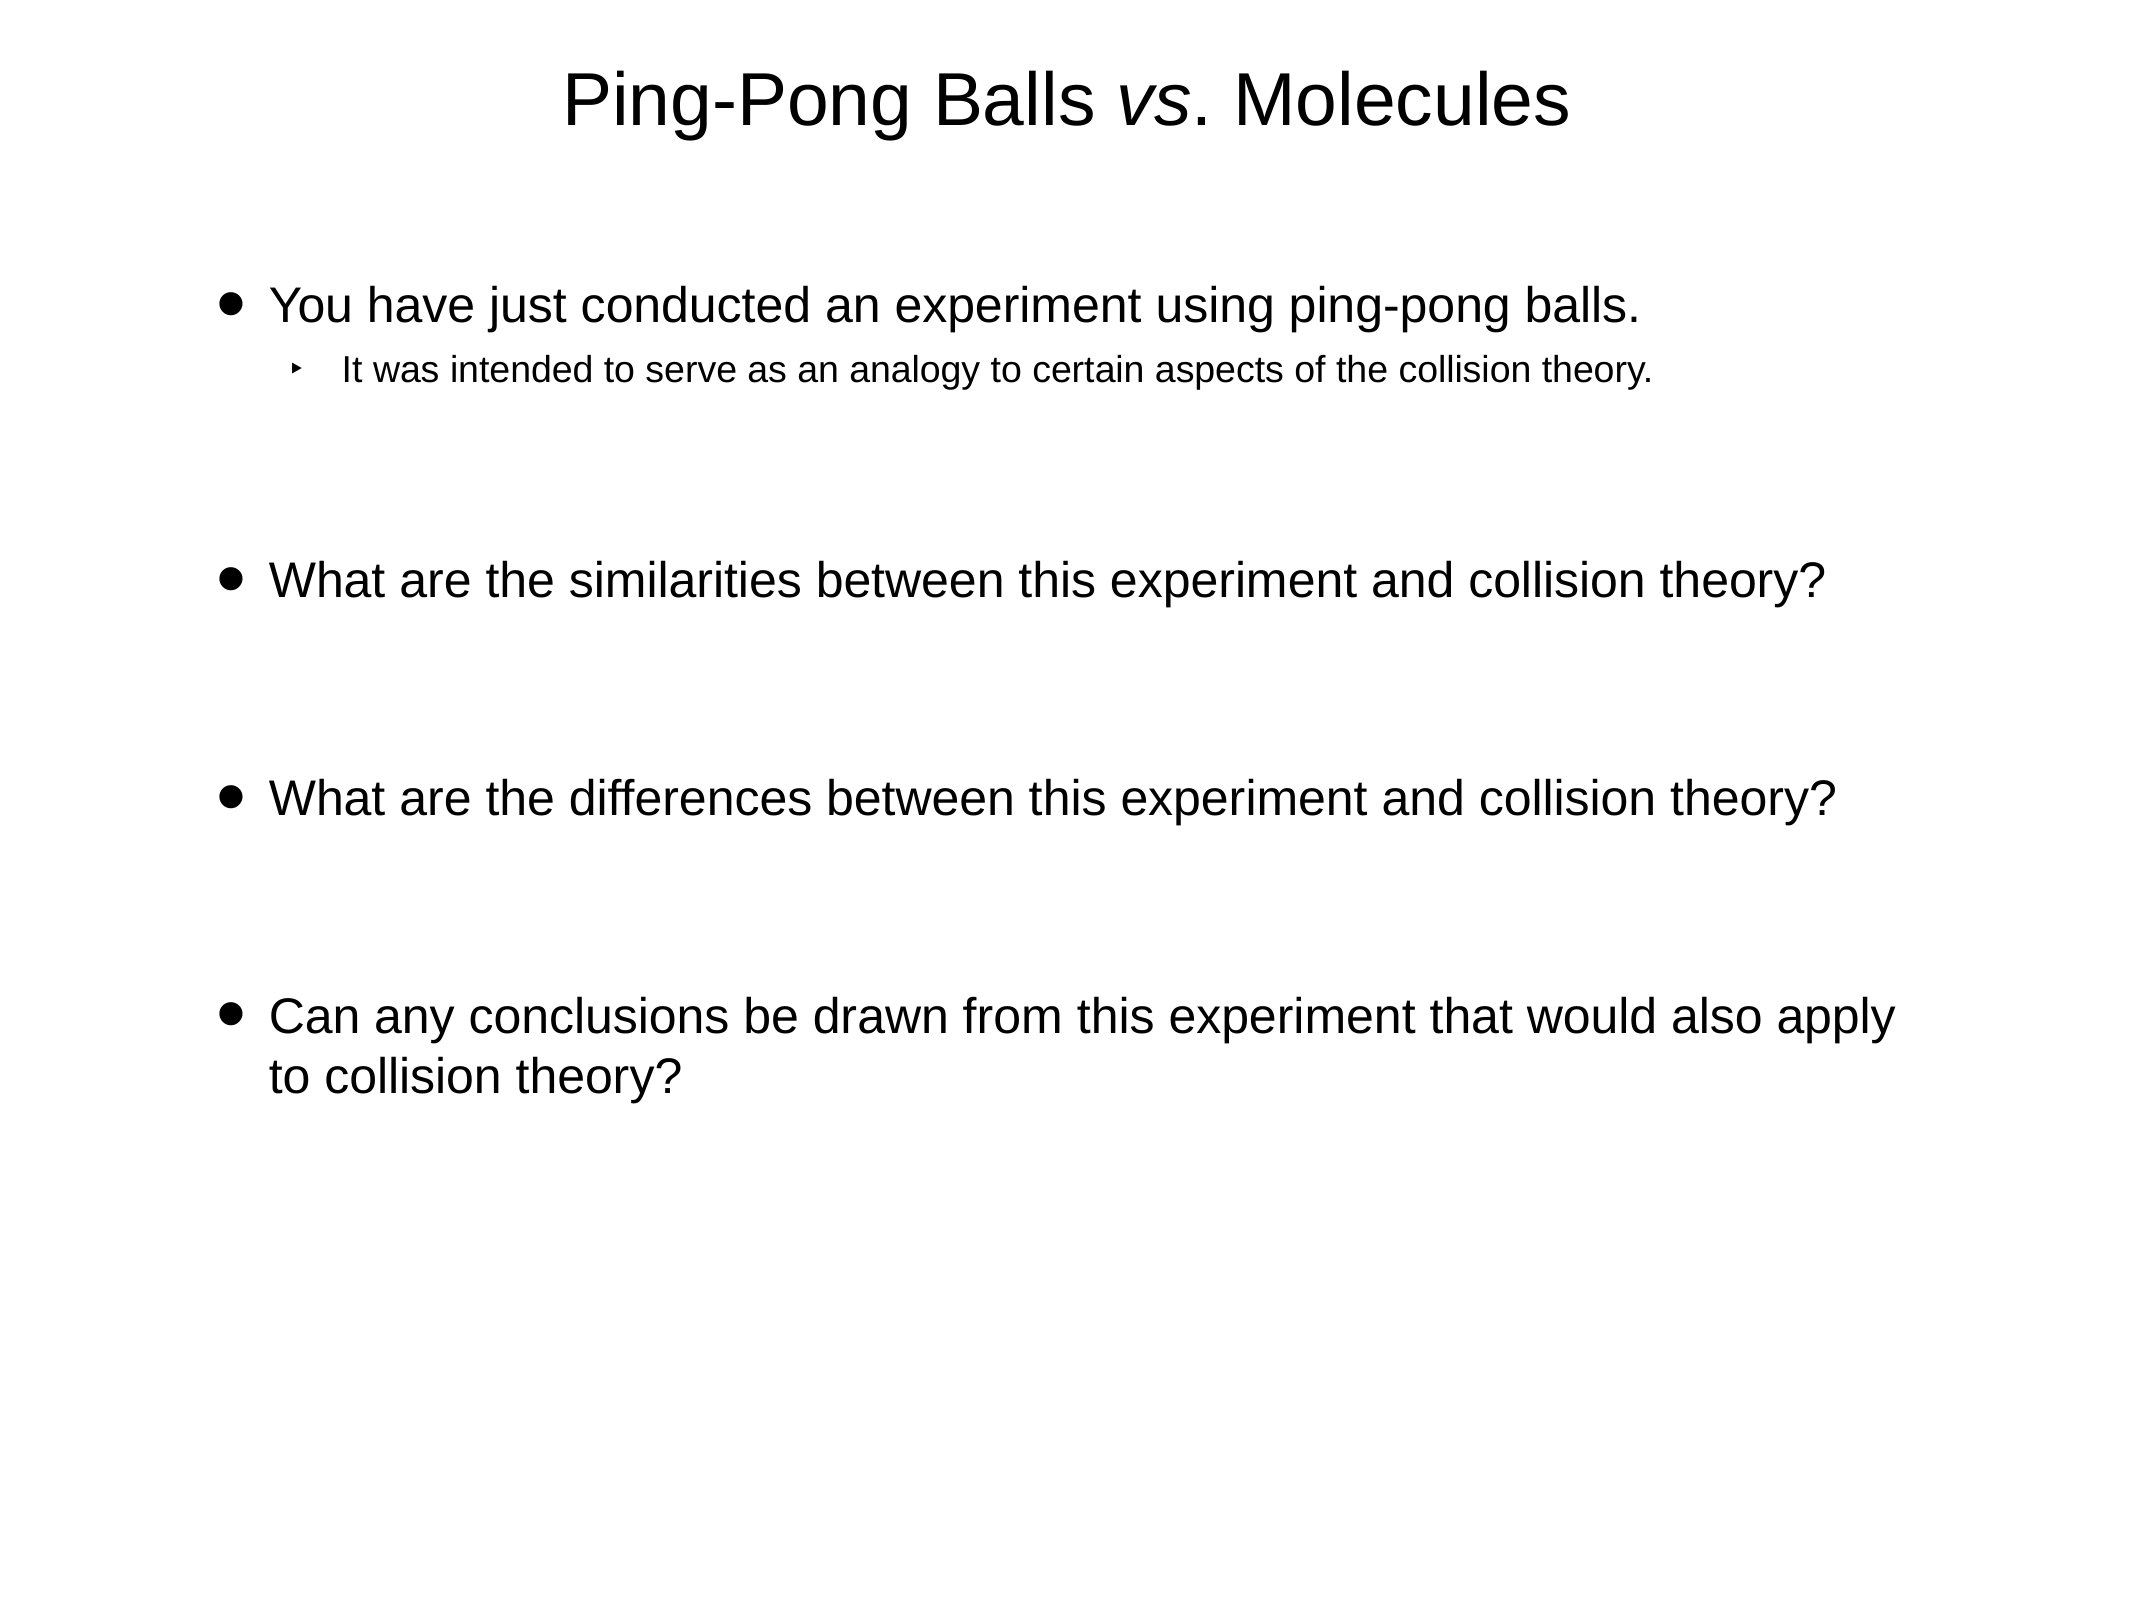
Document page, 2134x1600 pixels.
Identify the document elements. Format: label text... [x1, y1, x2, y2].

title Ping-Pong Balls vs. Molecules [208, 41, 1925, 250]
list You have just conducted an experiment using ping-pong balls. It was intended to serve as an analogy to certain aspects of the collision theory. What are the similarities between this experiment and collision theory? What are the differences between this experiment and collision theory? Can any conclusions be drawn from this experiment that would also apply to collision theory? [208, 264, 1925, 1463]
